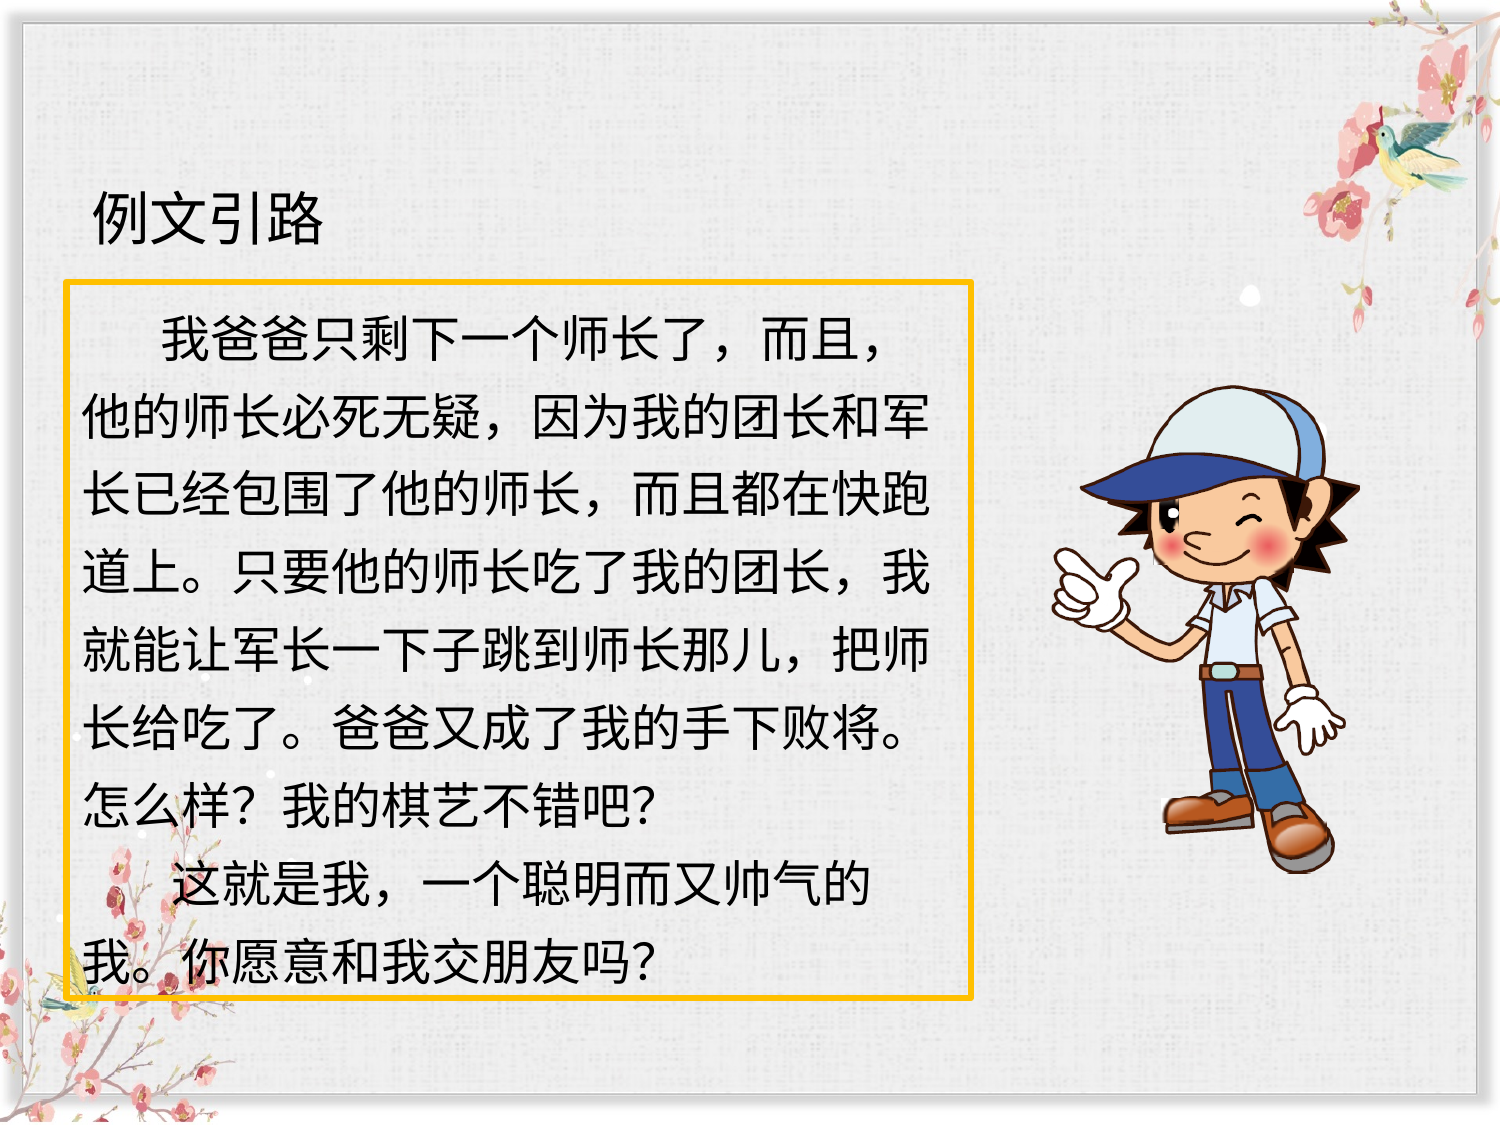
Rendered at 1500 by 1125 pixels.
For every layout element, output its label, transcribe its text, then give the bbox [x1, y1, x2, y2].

text_box 例文引路 [76, 174, 408, 260]
text_box 我爸爸只剩下一个师长了，而且，他的师长必死无疑，因为我的团长和军长已经包围了他的师长，而且都在快跑道上。只要他的师长吃了我的团长，我就能让军长一下子跳到师长那儿，把师长给吃了。爸爸又成了我的手下败将。怎么样？我的棋艺不错吧？ 这就是我，一个聪明而又帅气的我。你愿意和我交朋友吗？ [66, 281, 971, 998]
picture [0, 0, 1500, 1125]
